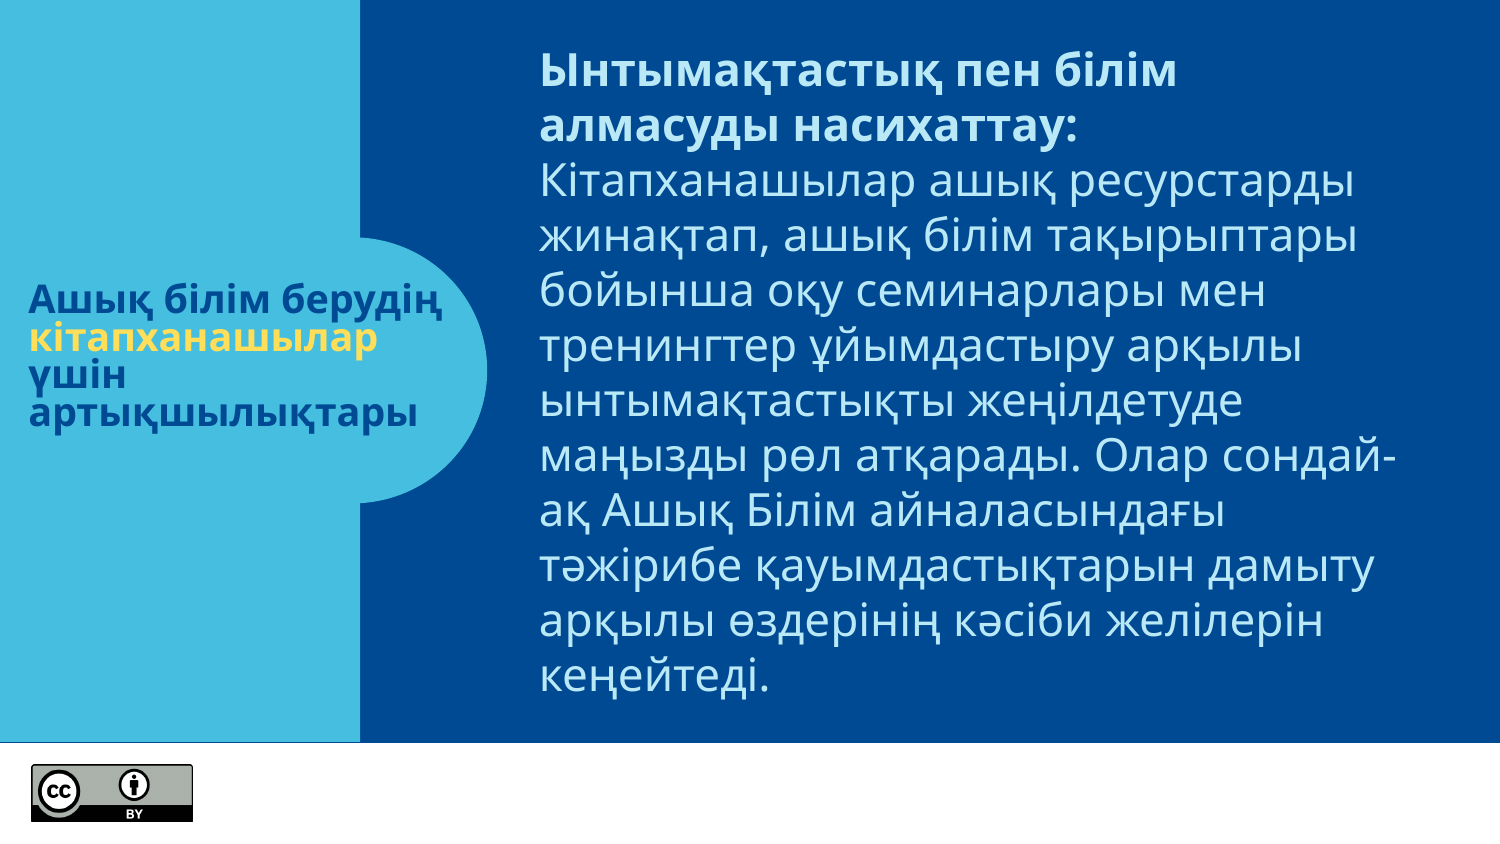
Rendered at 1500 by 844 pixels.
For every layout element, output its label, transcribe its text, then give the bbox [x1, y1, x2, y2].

text_box [0, 0, 361, 742]
text_box [244, 288, 488, 504]
text_box Ашық білім берудің кітапханашылар үшін артықшылықтары [13, 267, 459, 450]
picture [31, 764, 193, 822]
text_box [0, 750, 1500, 844]
text_box Ынтымақтастық пен білім алмасуды насихаттау: Кітапханашылар ашық ресурстарды жинақтап, ашық білім тақырыптары бойынша оқу семинарлары мен тренингтер ұйымдастыру арқылы ынтымақтастықты жеңілдетуде маңызды рөл атқарады. Олар сондай-ақ Ашық Білім айналасындағы тәжірибе қауымдастықтарын дамыту арқылы өздерінің кәсіби желілерін кеңейтеді. [523, 25, 1439, 716]
text_box [267, 237, 438, 267]
